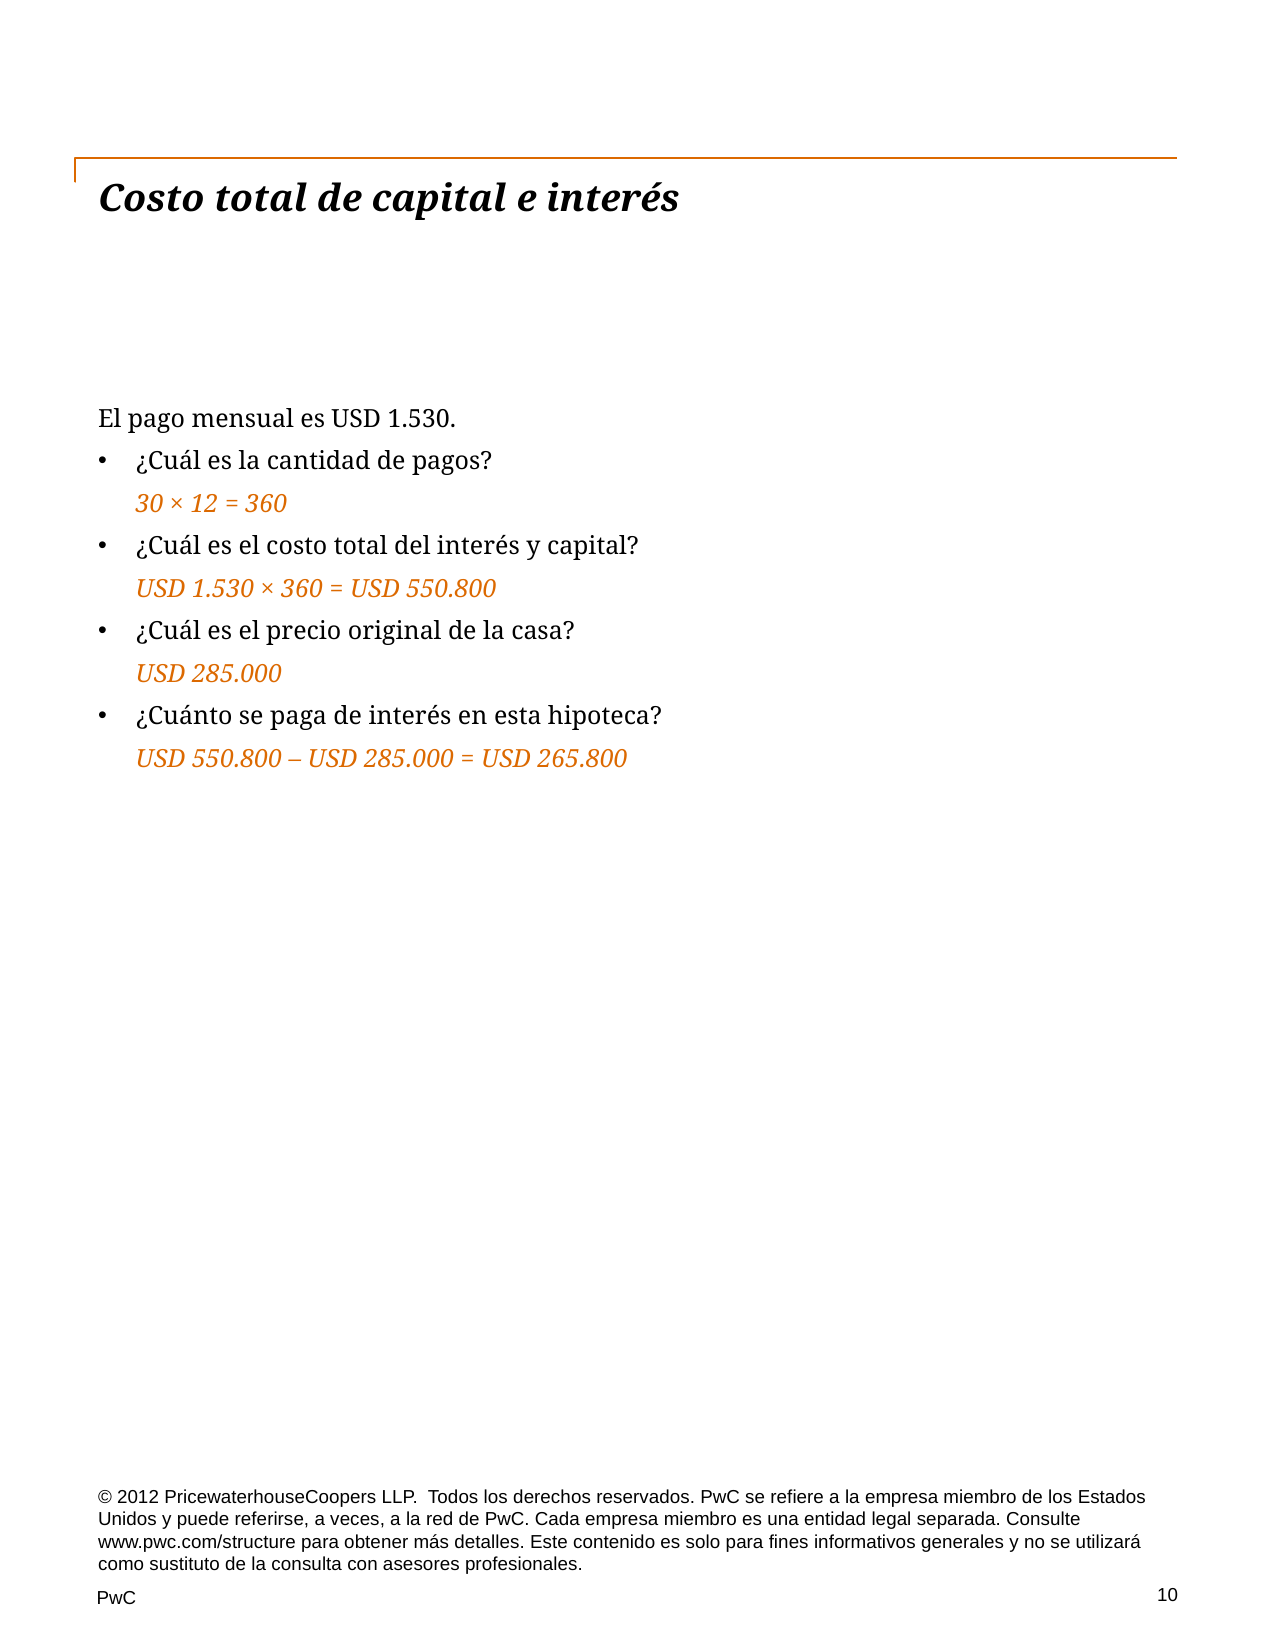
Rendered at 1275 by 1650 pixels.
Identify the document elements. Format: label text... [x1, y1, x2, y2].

text_box © 2012 PricewaterhouseCoopers LLP. Todos los derechos reservados. PwC se refiere a la empresa miembro de los Estados Unidos y puede referirse, a veces, a la red de PwC. Cada empresa miembro es una entidad legal separada. Consulte www.pwc.com/structure para obtener más detalles. Este contenido es solo para fines informativos generales y no se utilizará como sustituto de la consulta con asesores profesionales. [98, 1484, 1178, 1575]
title Costo total de capital e interés [98, 173, 1178, 220]
list El pago mensual es USD 1.530. ¿Cuál es la cantidad de pagos? 30 × 12 = 360 ¿Cuál es el costo total del interés y capital? USD 1.530 × 360 = USD 550.800 ¿Cuál es el precio original de la casa? USD 285.000 ¿Cuánto se paga de interés en esta hipoteca? USD 550.800 – USD 285.000 = USD 265.800 [98, 402, 1178, 776]
slide_number 10 [903, 1583, 1179, 1609]
